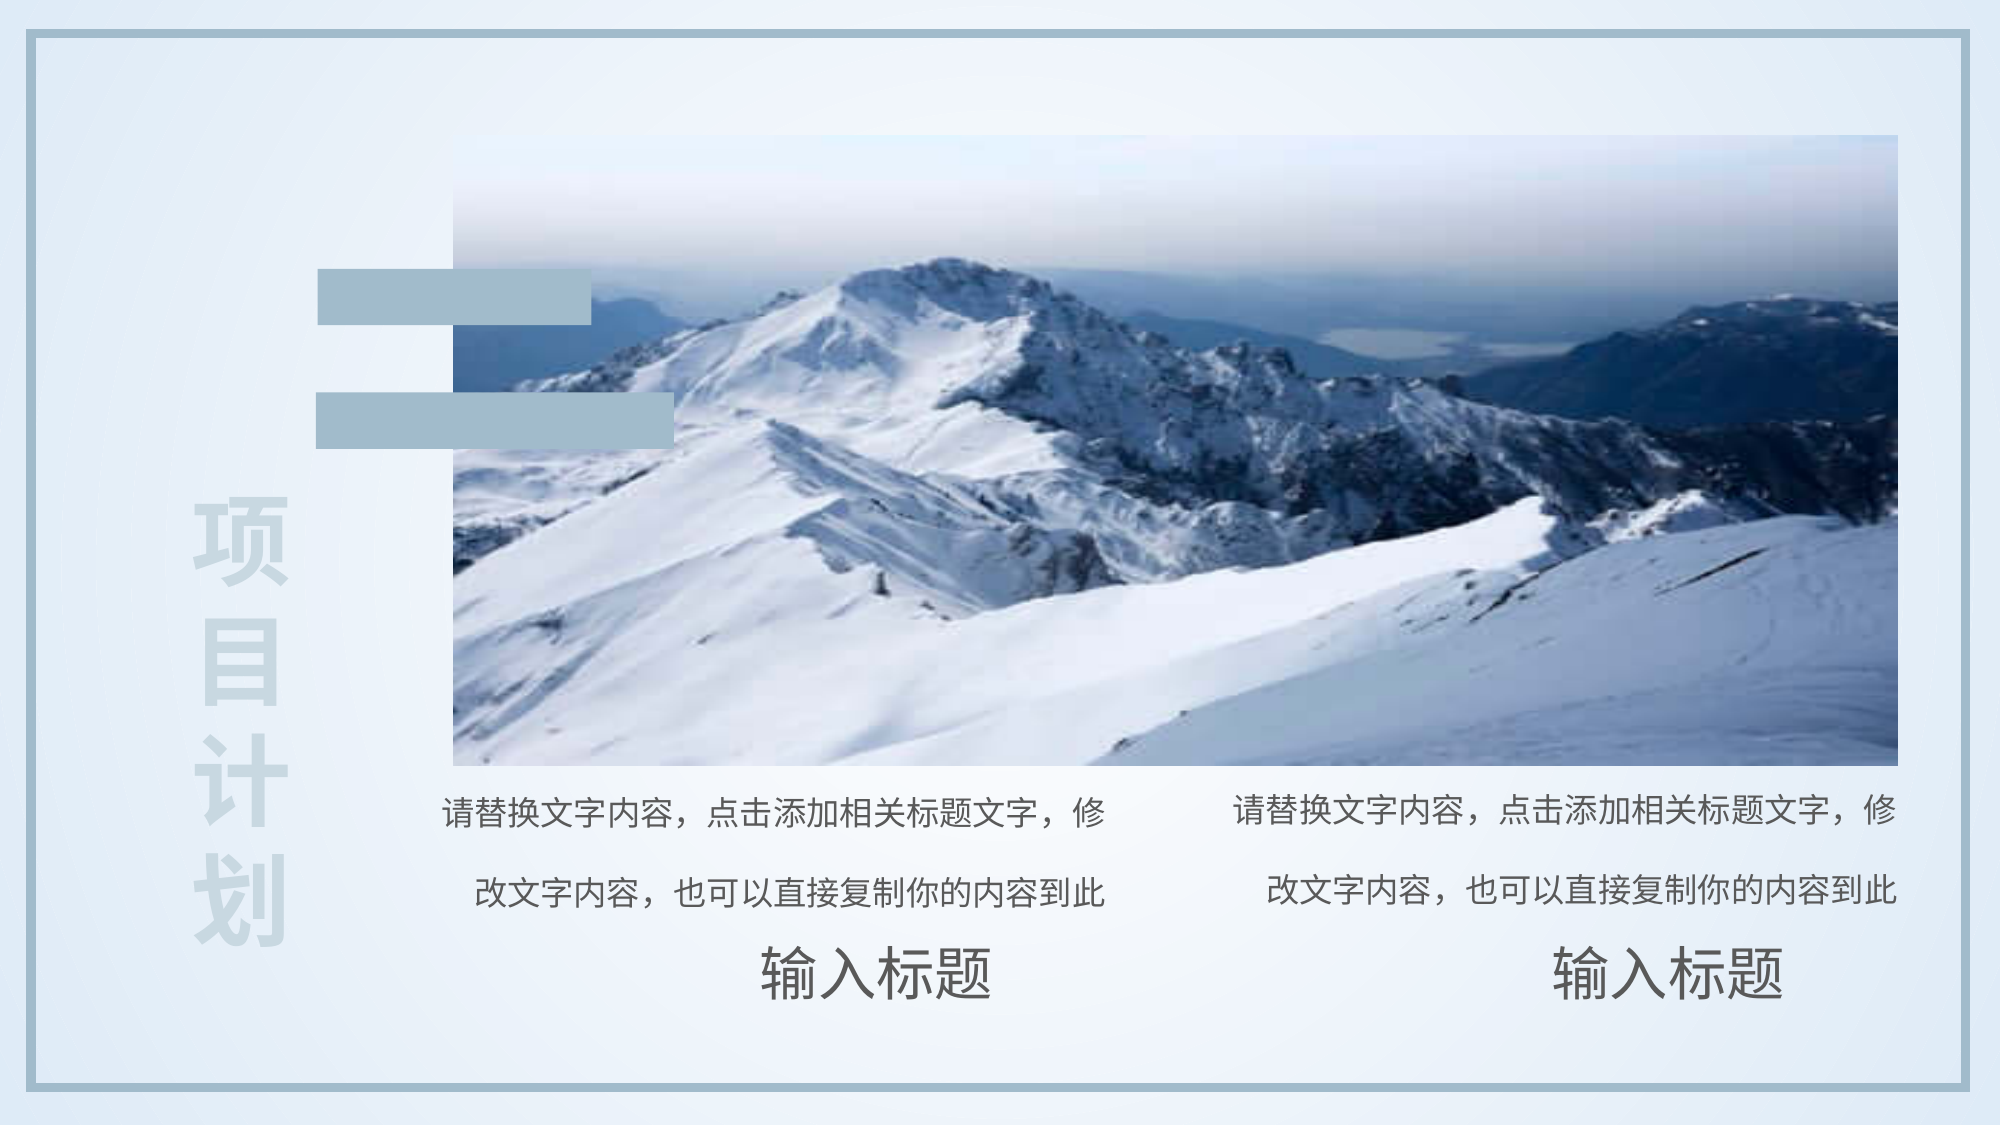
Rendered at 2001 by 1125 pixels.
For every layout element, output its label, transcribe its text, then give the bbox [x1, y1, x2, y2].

text_box 输入标题 [745, 930, 1130, 1015]
text_box [30, 33, 1966, 1089]
text_box [317, 268, 453, 326]
text_box 输入标题 [1536, 930, 1922, 1015]
text_box 项 目 计 划 [177, 471, 307, 966]
picture [453, 135, 1898, 766]
text_box 请替换文字内容，点击添加相关标题文字，修改文字内容，也可以直接复制你的内容到此 [408, 751, 1106, 948]
text_box [315, 391, 453, 450]
text_box 请替换文字内容，点击添加相关标题文字，修改文字内容，也可以直接复制你的内容到此 [1226, 766, 1898, 945]
